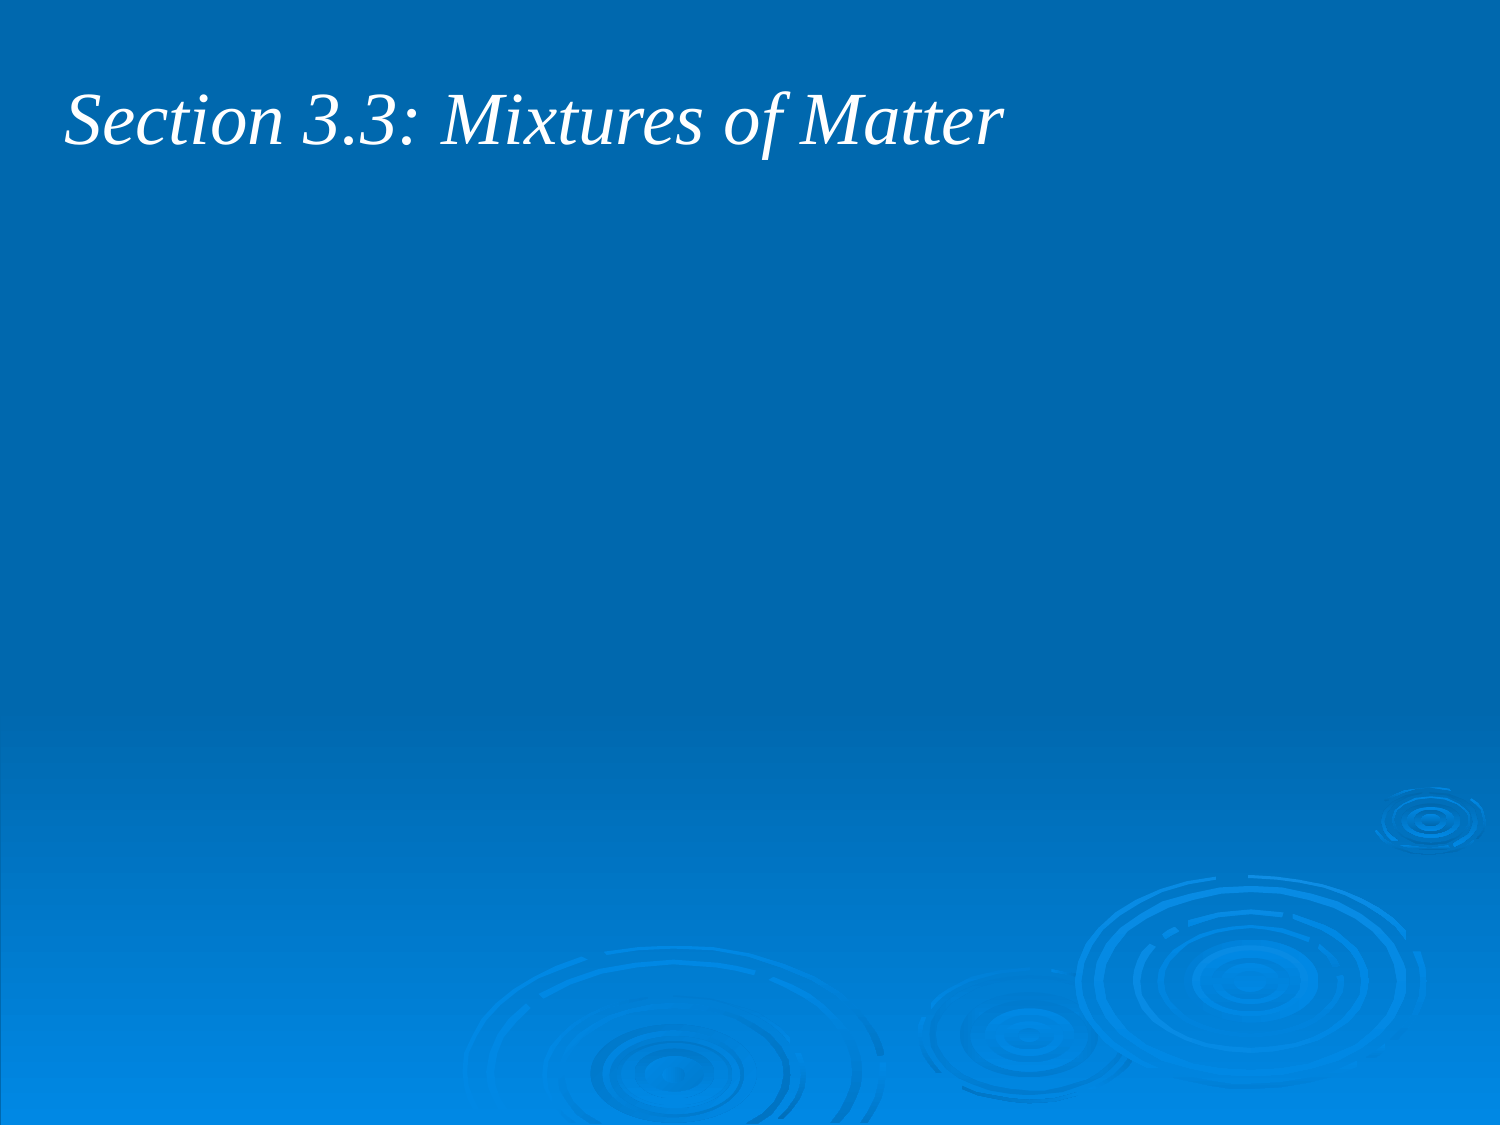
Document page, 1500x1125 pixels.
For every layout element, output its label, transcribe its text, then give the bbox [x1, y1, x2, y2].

text_box Section 3.3: Mixtures of Matter [50, 62, 1450, 168]
